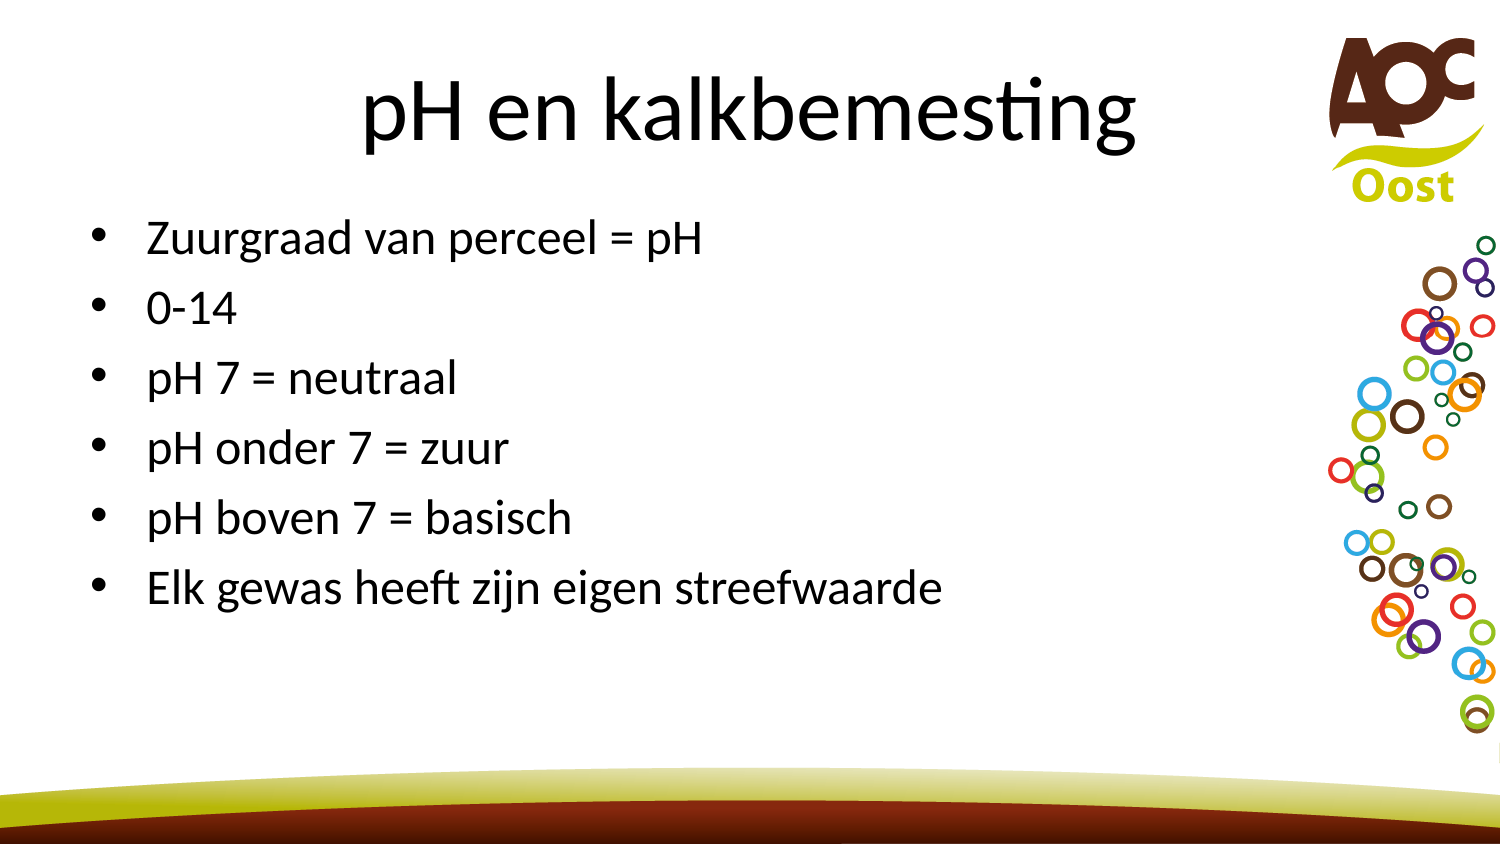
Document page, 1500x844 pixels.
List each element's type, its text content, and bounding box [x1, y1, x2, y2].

picture [0, 0, 1500, 844]
title pH en kalkbemesting [75, 33, 1425, 175]
list Zuurgraad van perceel = pH 0-14 pH 7 = neutraal pH onder 7 = zuur pH boven 7 = basisch Elk gewas heeft zijn eigen streefwaarde [75, 196, 1425, 754]
